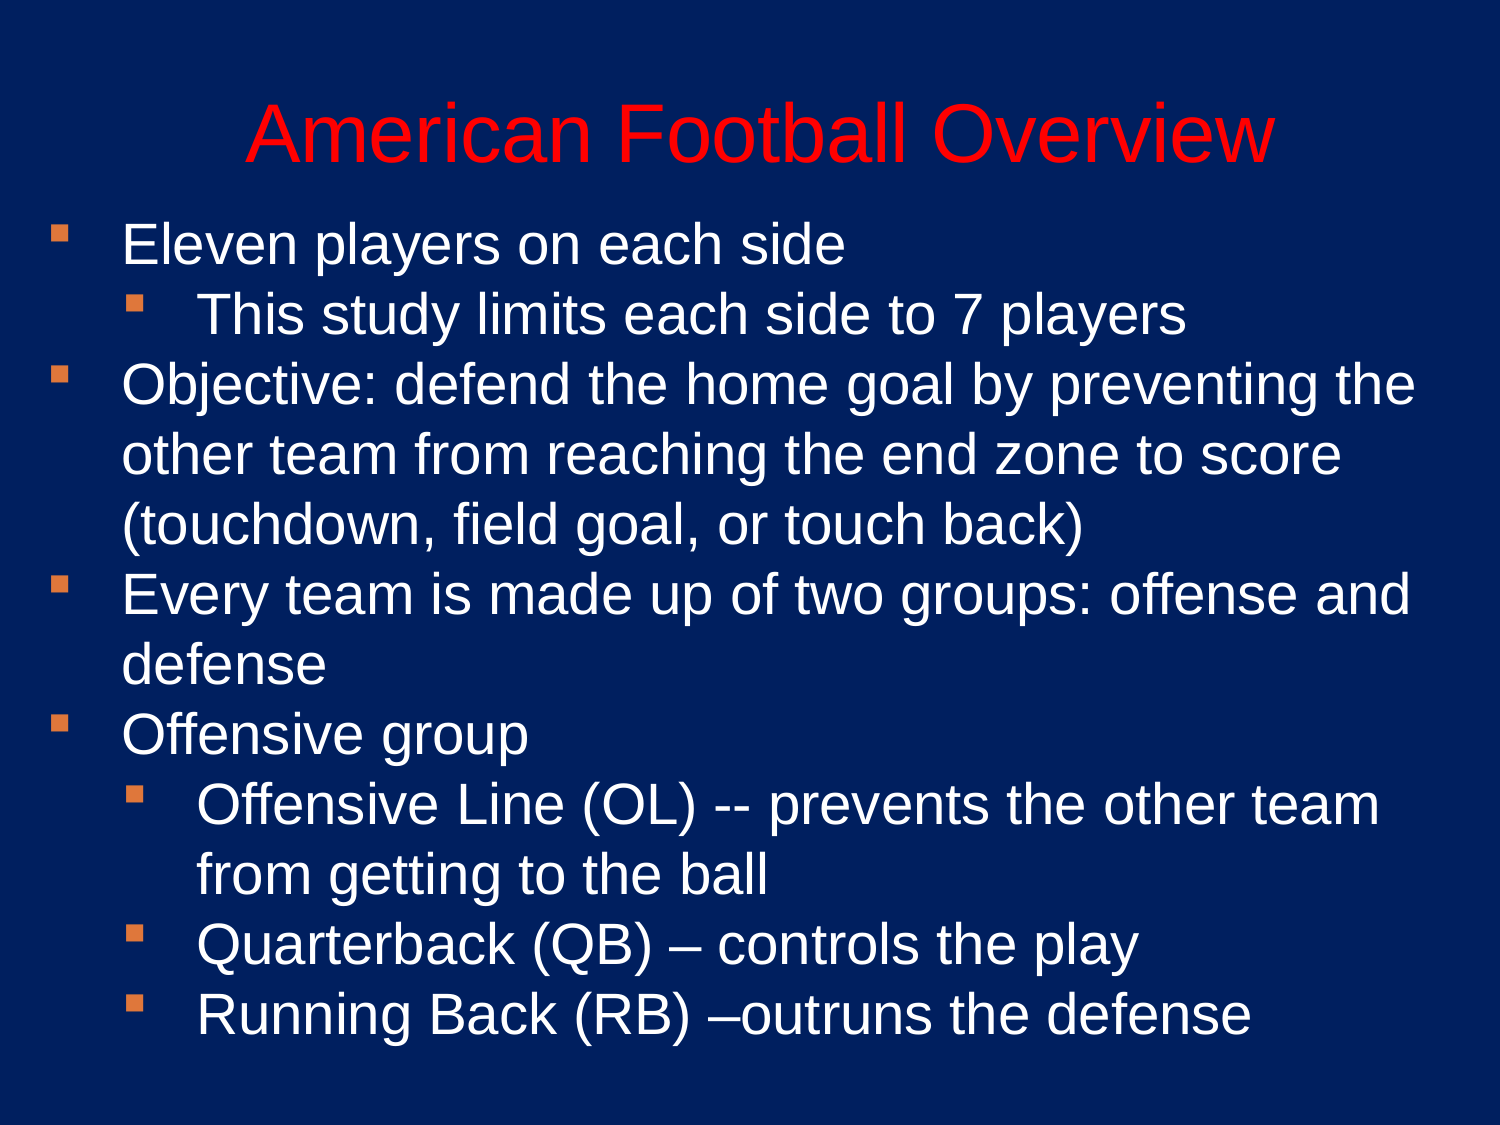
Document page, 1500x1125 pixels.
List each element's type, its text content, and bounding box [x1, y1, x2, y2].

title American Football Overview [44, 53, 1456, 267]
text_box Eleven players on each side This study limits each side to 7 players Objective: defend the home goal by preventing the other team from reaching the end zone to score (touchdown, field goal, or touch back) Every team is made up of two groups: offense and defense Offensive group Offensive Line (OL) -- prevents the other team from getting to the ball Quarterback (QB) – controls the play Running Back (RB) –outruns the defense [44, 206, 1428, 1047]
